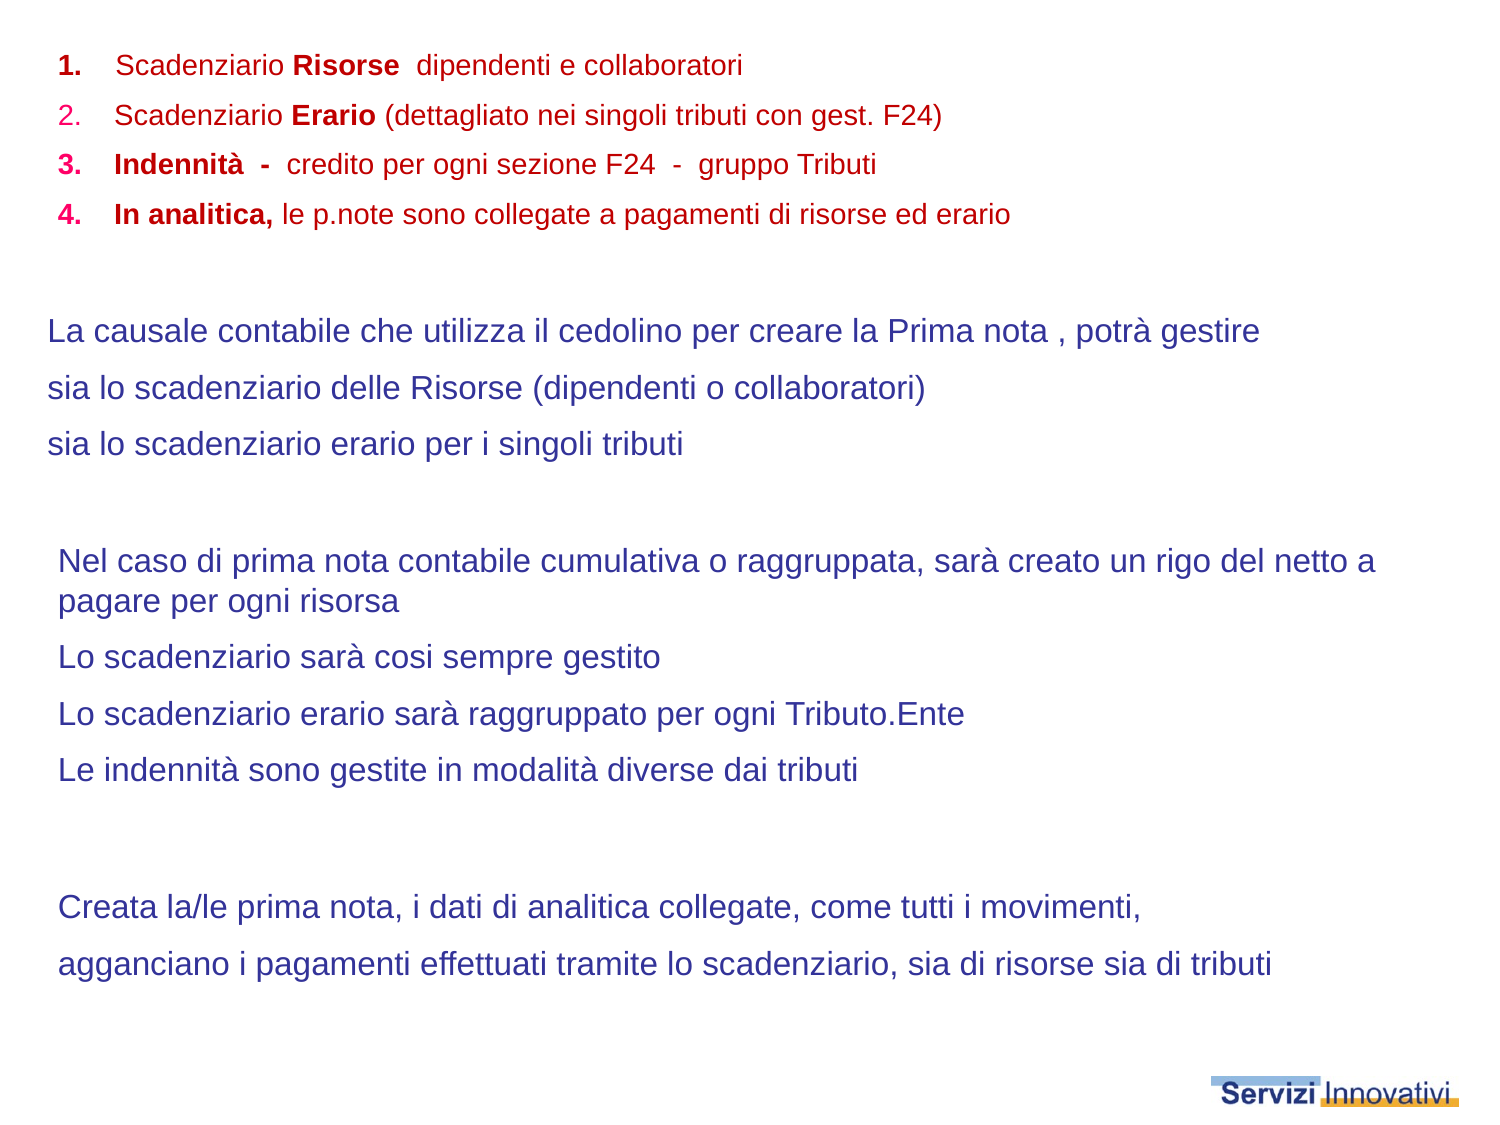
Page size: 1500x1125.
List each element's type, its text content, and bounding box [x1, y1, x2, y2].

text_box 1. Scadenziario Risorse dipendenti e collaboratori Scadenziario Erario (dettagliato nei singoli tributi con gest. F24) Indennità - credito per ogni sezione F24 - gruppo Tributi In analitica, le p.note sono collegate a pagamenti di risorse ed erario [43, 39, 1429, 301]
picture [1211, 1076, 1459, 1107]
text_box La causale contabile che utilizza il cedolino per creare la Prima nota , potrà gestire sia lo scadenziario delle Risorse (dipendenti o collaboratori) sia lo scadenziario erario per i singoli tributi [32, 301, 1440, 520]
text_box Creata la/le prima nota, i dati di analitica collegate, come tutti i movimenti, agganciano i pagamenti effettuati tramite lo scadenziario, sia di risorse sia di tributi [43, 878, 1429, 990]
text_box Nel caso di prima nota contabile cumulativa o raggruppata, sarà creato un rigo del netto a pagare per ogni risorsa Lo scadenziario sarà cosi sempre gestito Lo scadenziario erario sarà raggruppato per ogni Tributo.Ente Le indennità sono gestite in modalità diverse dai tributi [43, 531, 1450, 796]
